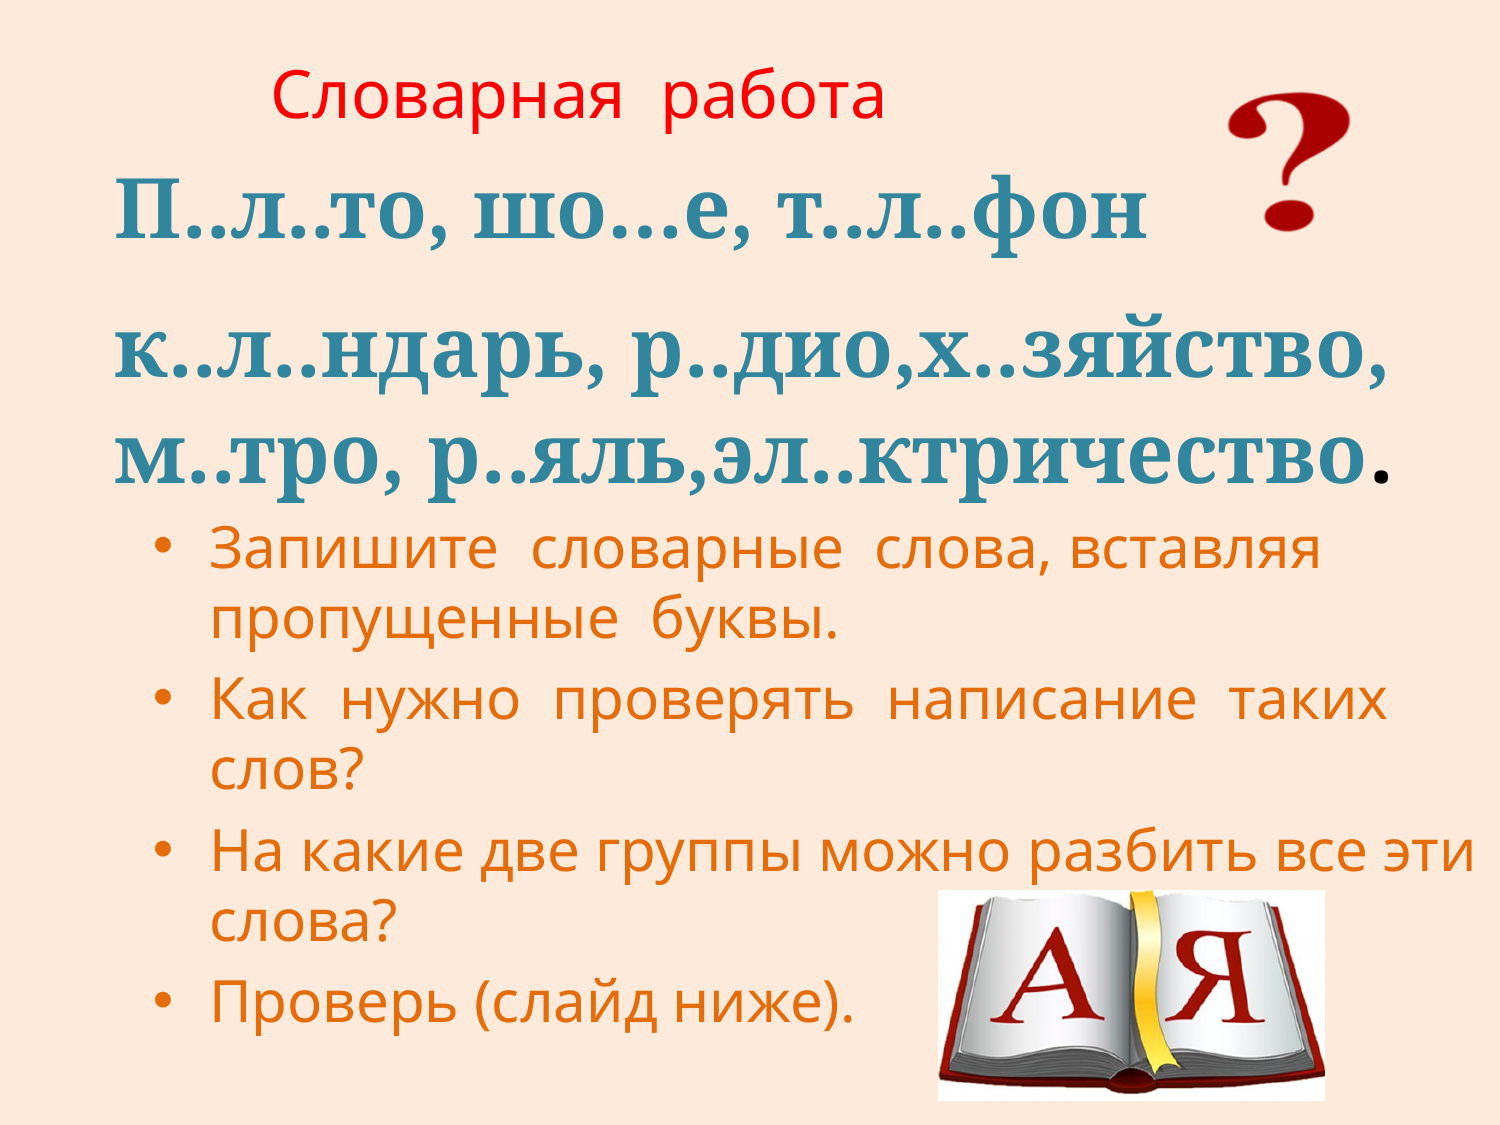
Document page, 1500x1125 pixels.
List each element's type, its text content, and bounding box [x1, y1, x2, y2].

picture [1212, 79, 1370, 245]
title Словарная работа [0, 0, 1160, 187]
picture [938, 890, 1326, 1101]
text_box Запишите словарные слова, вставляя пропущенные буквы. Как нужно проверять написание таких слов? На какие две группы можно разбить все эти слова? Проверь (слайд ниже). [138, 502, 1500, 790]
text_box П..л..то, шо…е, т..л..фон к..л..ндарь, р..дио,х..зяйство, м..тро, р..яль,эл..ктричество. [100, 140, 1483, 508]
